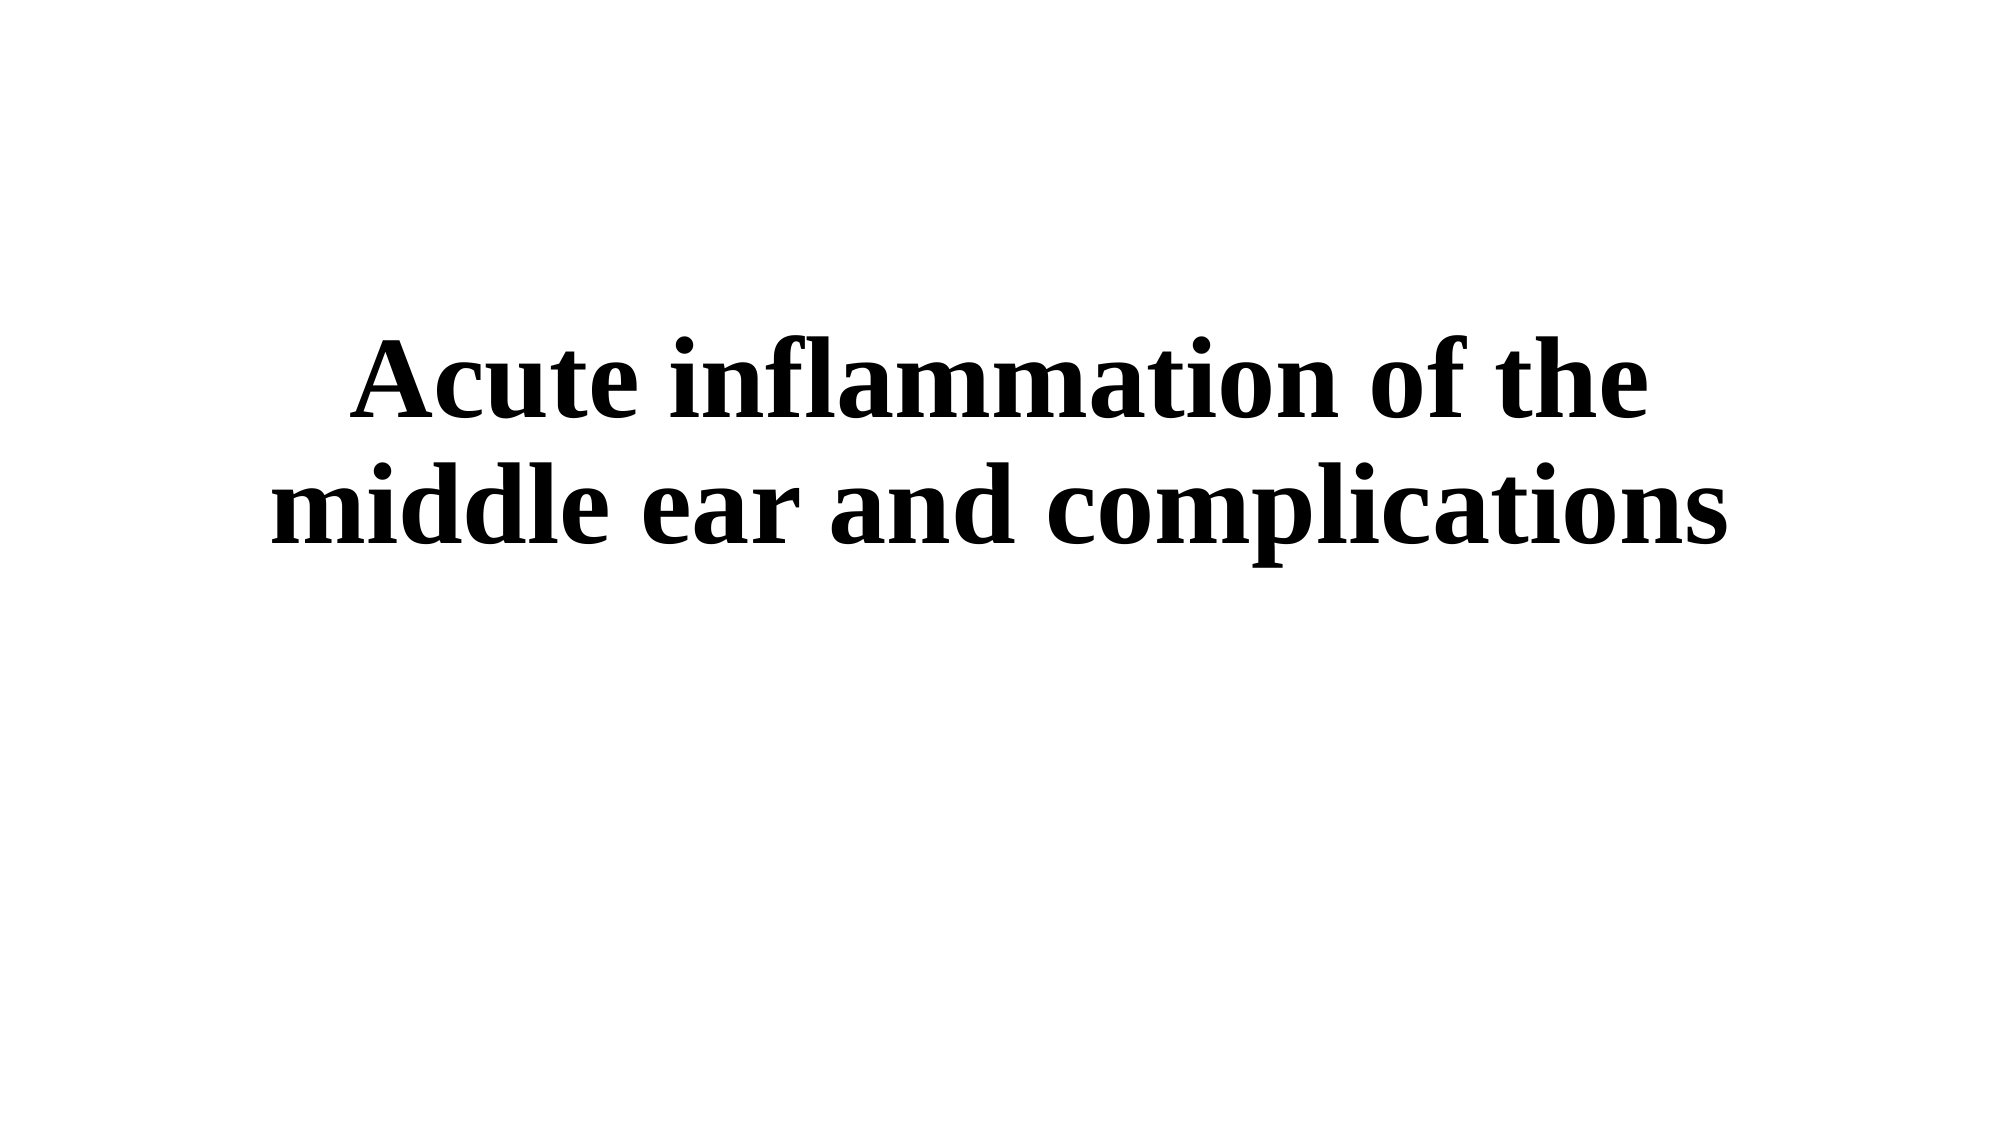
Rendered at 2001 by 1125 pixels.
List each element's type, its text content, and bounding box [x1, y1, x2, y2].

title Acute inflammation of the middle ear and complications [249, 184, 1750, 576]
